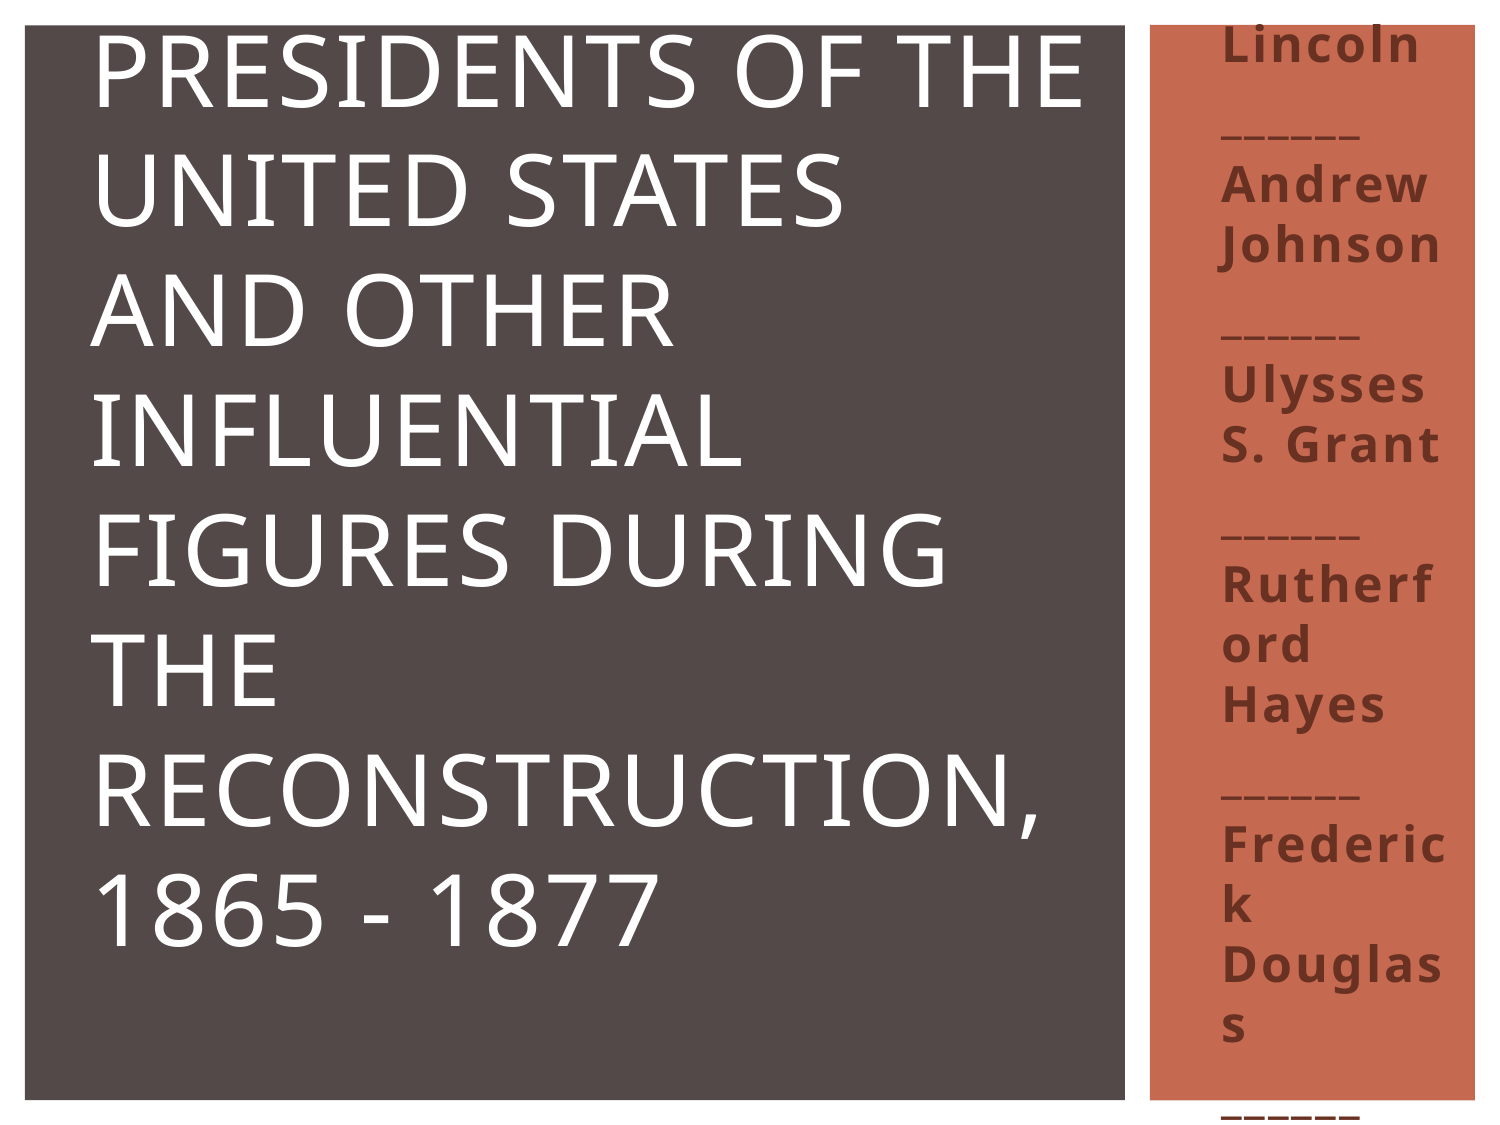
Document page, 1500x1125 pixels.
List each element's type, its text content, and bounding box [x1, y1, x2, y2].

title Presidents of the United States and other influential figures during the Reconstruction, 1865 - 1877 [75, 336, 1113, 637]
subtitle Abraham Lincoln ______ Andrew Johnson ______ Ulysses S. Grant ______ Rutherford Hayes ______ Frederick Douglass ______ Robert E. Lee [1149, 37, 1475, 1088]
